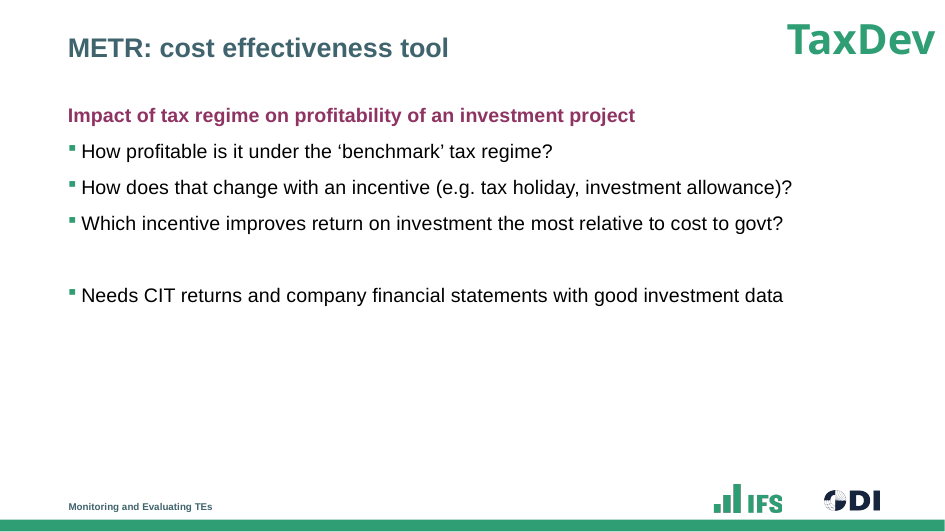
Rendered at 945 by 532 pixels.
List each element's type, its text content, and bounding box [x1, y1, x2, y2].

picture [824, 490, 880, 511]
title METR: cost effectiveness tool [52, 26, 760, 71]
list Impact of tax regime on profitability of an investment project How profitable is it under the ‘benchmark’ tax regime? How does that change with an incentive (e.g. tax holiday, investment allowance)? Which incentive improves return on investment the most relative to cost to govt? Needs CIT returns and company financial statements with good investment data [52, 95, 880, 479]
footer Monitoring and Evaluating TEs [53, 492, 373, 521]
